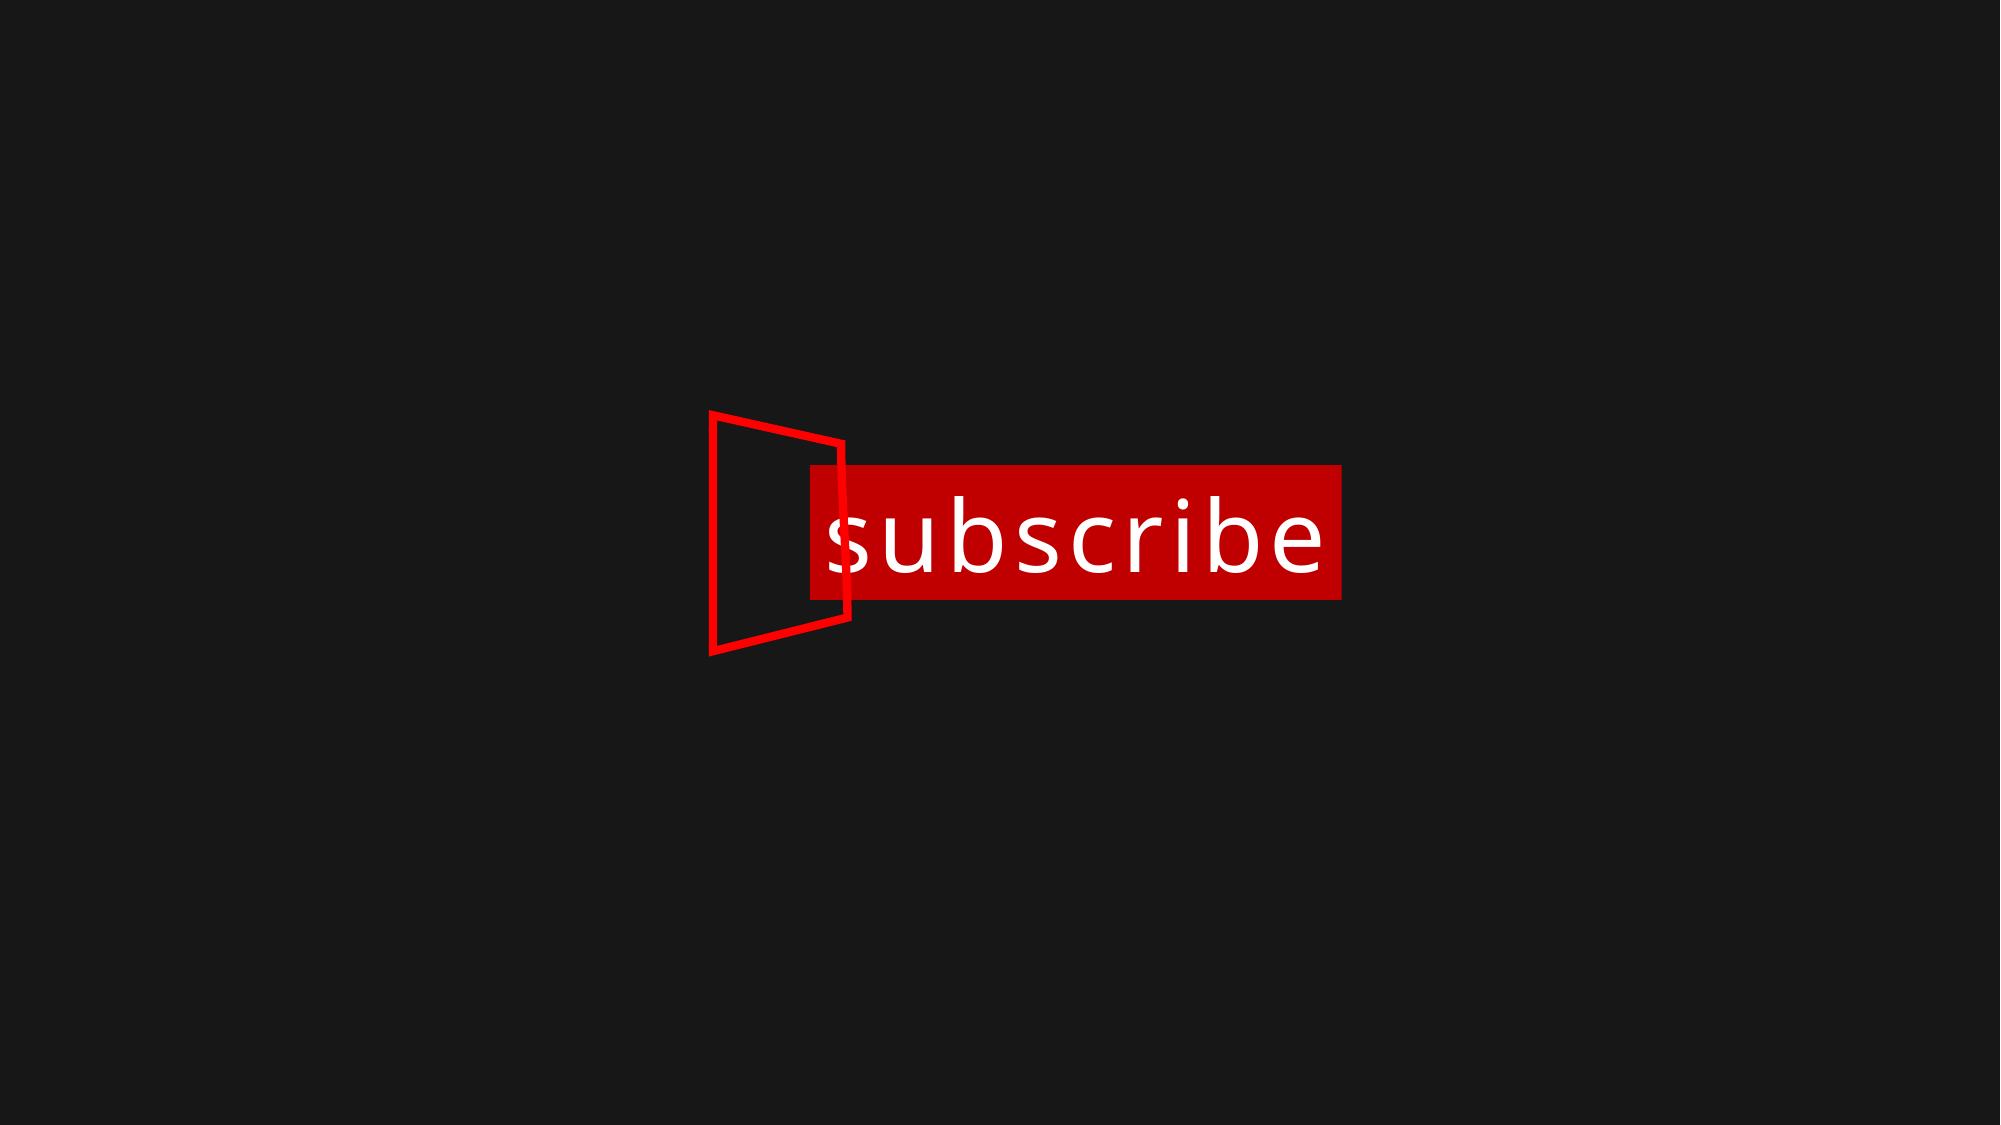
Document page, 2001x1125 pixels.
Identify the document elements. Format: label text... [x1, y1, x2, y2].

text_box subscribe [843, 465, 1342, 600]
text_box [711, 413, 849, 653]
